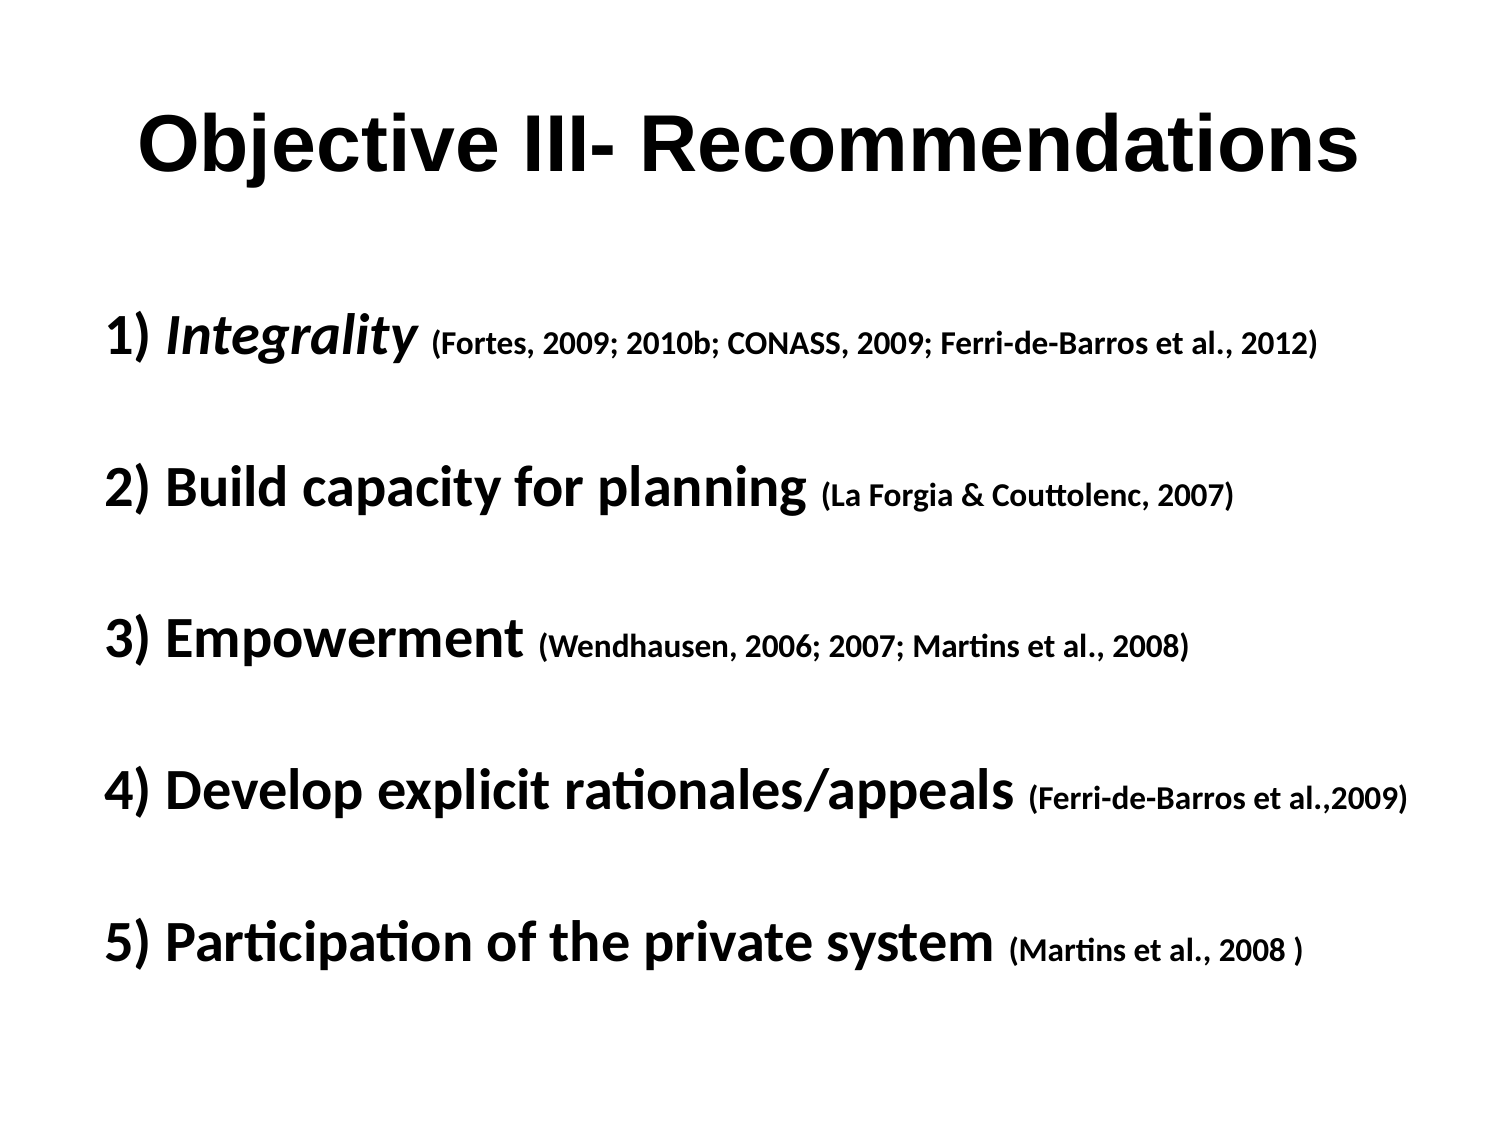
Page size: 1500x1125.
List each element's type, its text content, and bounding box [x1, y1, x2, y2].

title Objective III- Recommendations [75, 45, 1425, 233]
list 1) Integrality (Fortes, 2009; 2010b; CONASS, 2009; Ferri-de-Barros et al., 2012) 2) Build capacity for planning (La Forgia & Couttolenc, 2007) 3) Empowerment (Wendhausen, 2006; 2007; Martins et al., 2008) 4) Develop explicit rationales/appeals (Ferri-de-Barros et al.,2009) 5) Participation of the private system (Martins et al., 2008 ) [89, 218, 1440, 1048]
